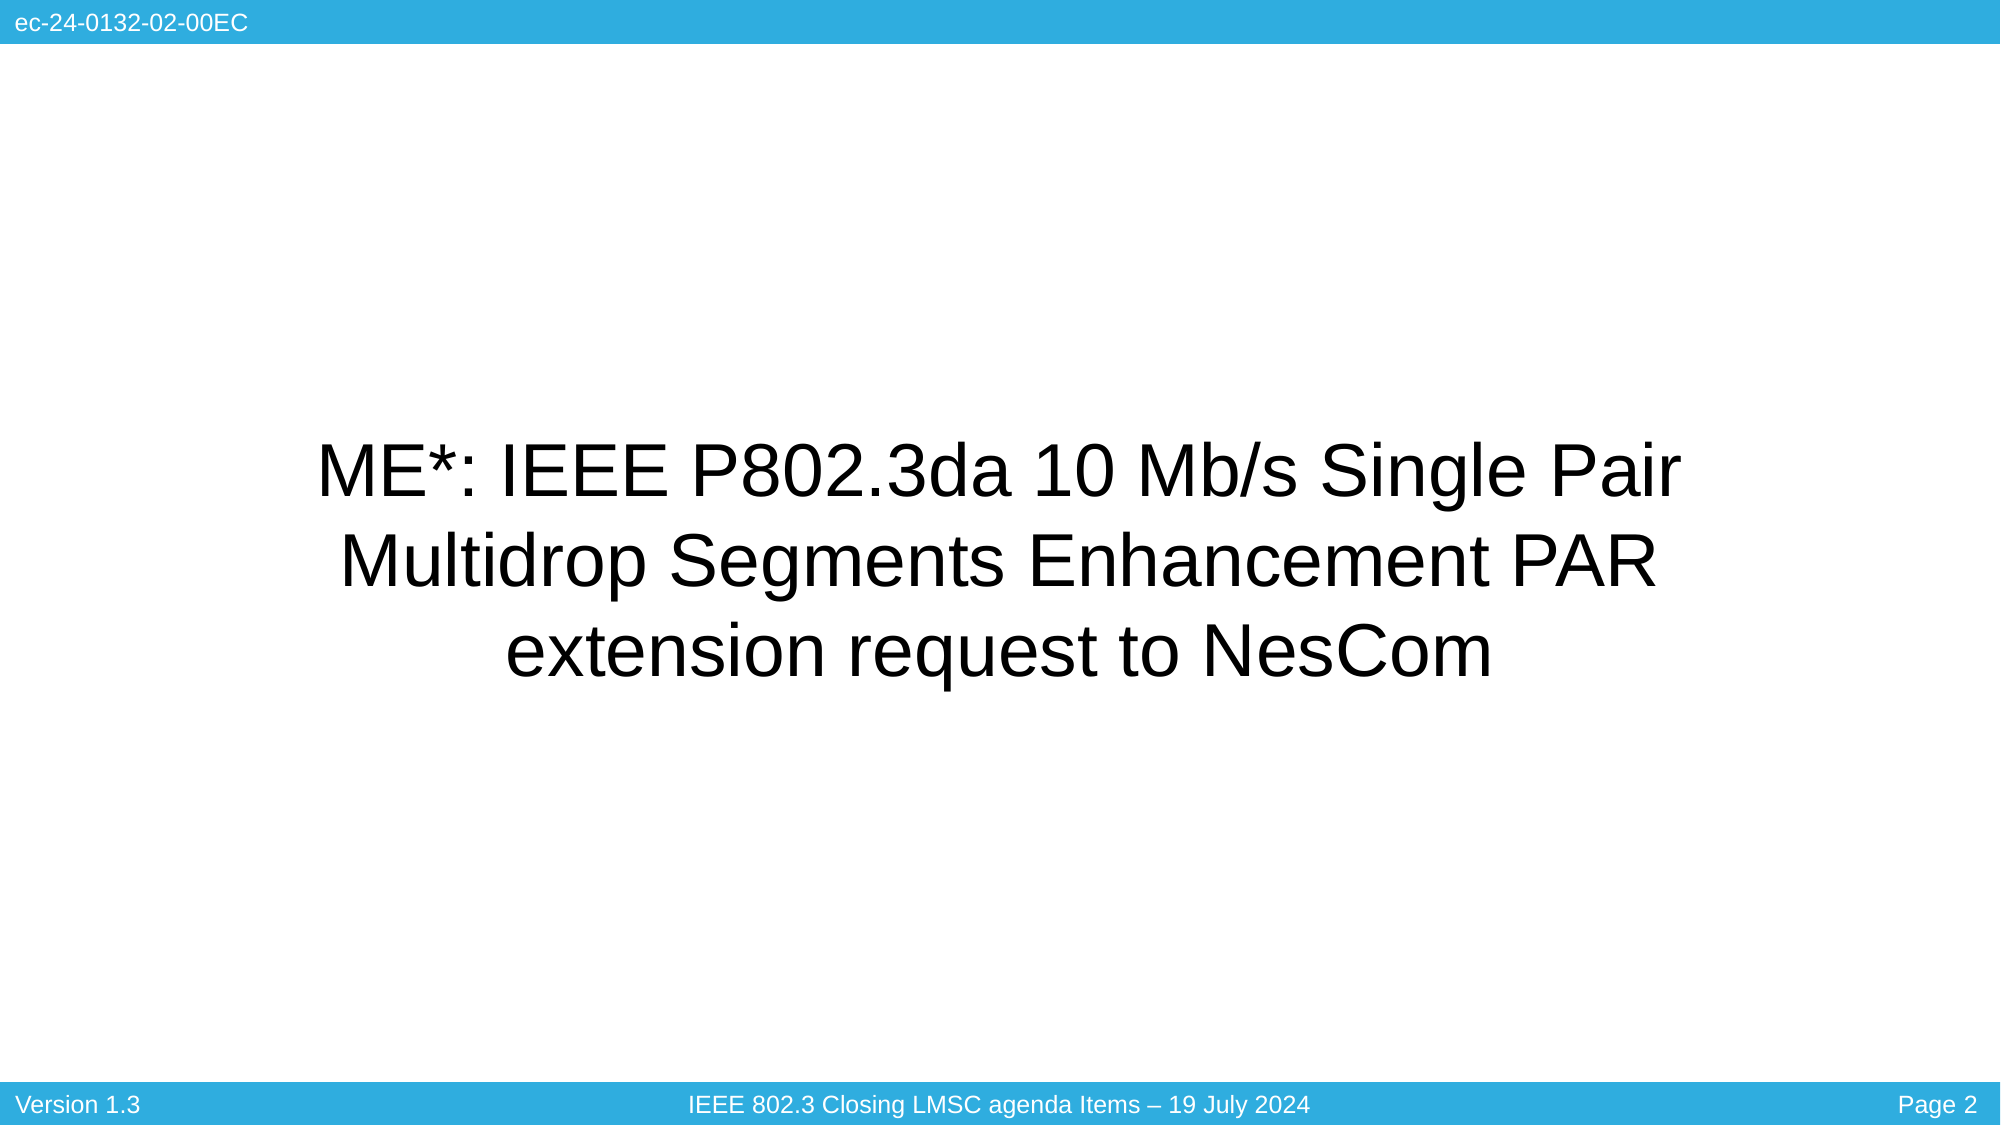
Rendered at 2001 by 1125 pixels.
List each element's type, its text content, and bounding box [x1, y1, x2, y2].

title ME*: IEEE P802.3da 10 Mb/s Single Pair Multidrop Segments Enhancement PAR extension request to NesCom [96, 349, 1904, 764]
